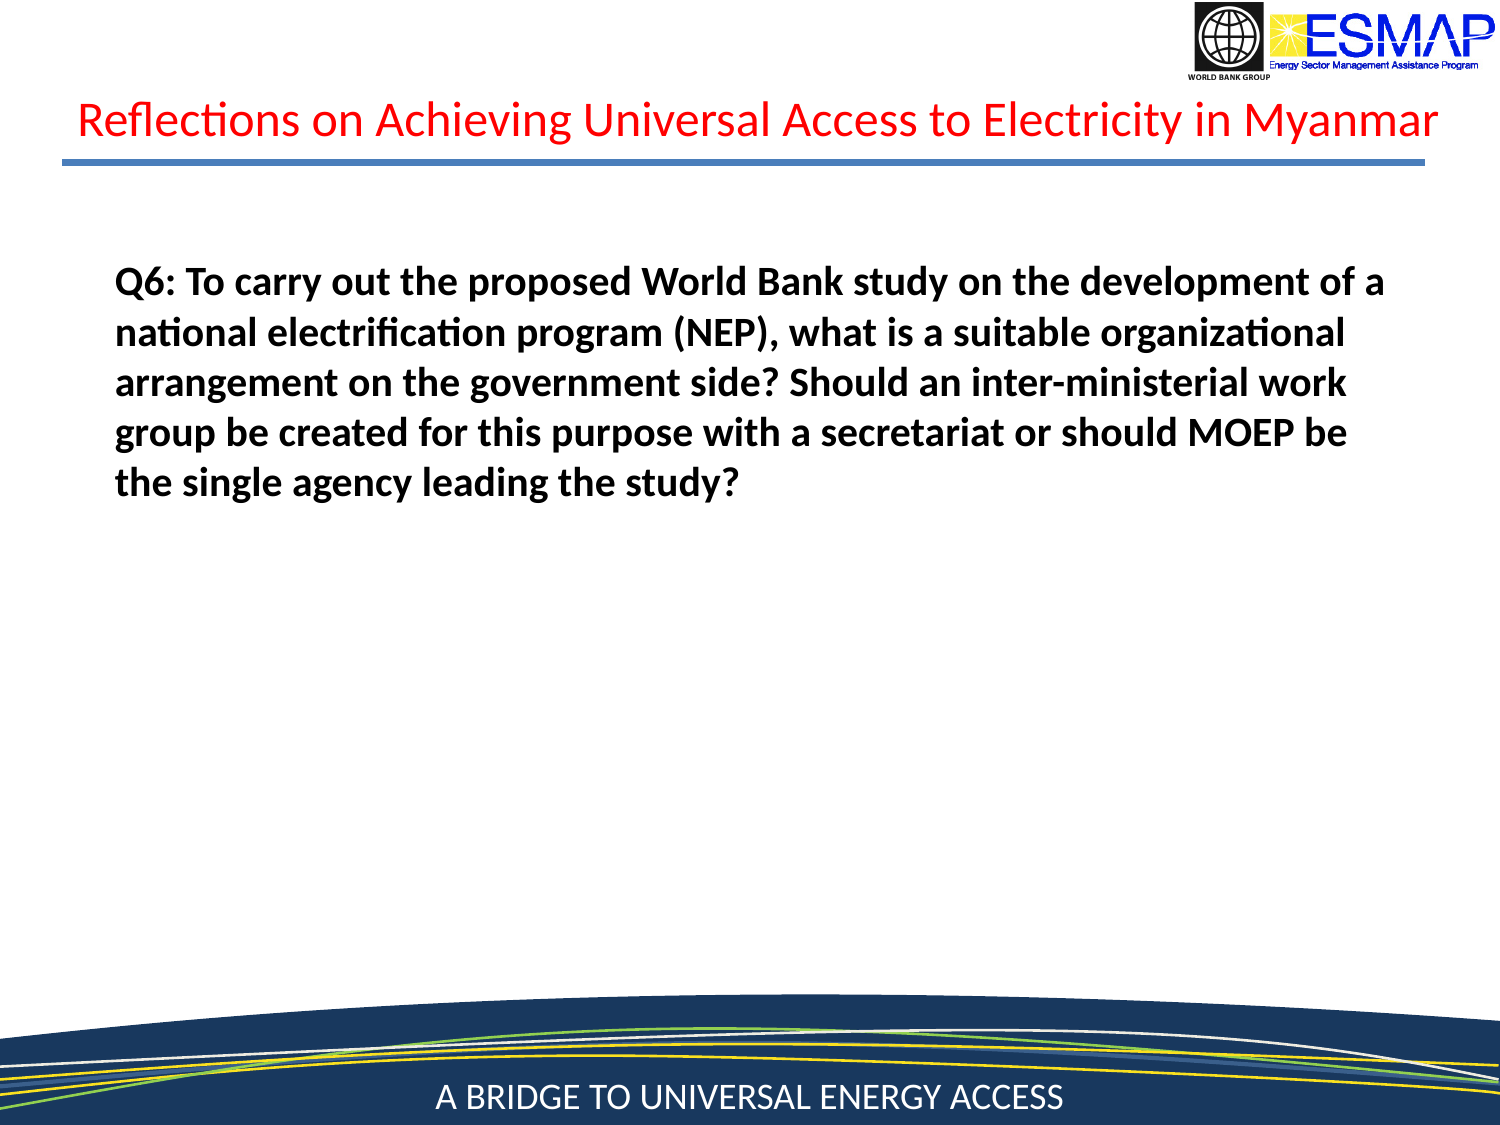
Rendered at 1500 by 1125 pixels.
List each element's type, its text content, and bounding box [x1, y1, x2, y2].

text_box [1425, 1060, 1499, 1064]
text_box [10, 1028, 1285, 1064]
picture [1188, 1, 1499, 80]
slide_number 6 [1074, 1042, 1425, 1103]
text_box A Bridge to Universal Energy Access [0, 1064, 1500, 1125]
text_box Q6: To carry out the proposed World Bank study on the development of a national electrification program (NEP), what is a suitable organizational arrangement on the government side? Should an inter-ministerial work group be created for this purpose with a secretariat or should MOEP be the single agency leading the study? [99, 246, 1413, 512]
text_box Reflections on Achieving Universal Access to Electricity in Myanmar [62, 79, 1463, 154]
text_box [389, 1026, 852, 1045]
text_box [0, 994, 1500, 1064]
text_box [50, 24, 1363, 213]
